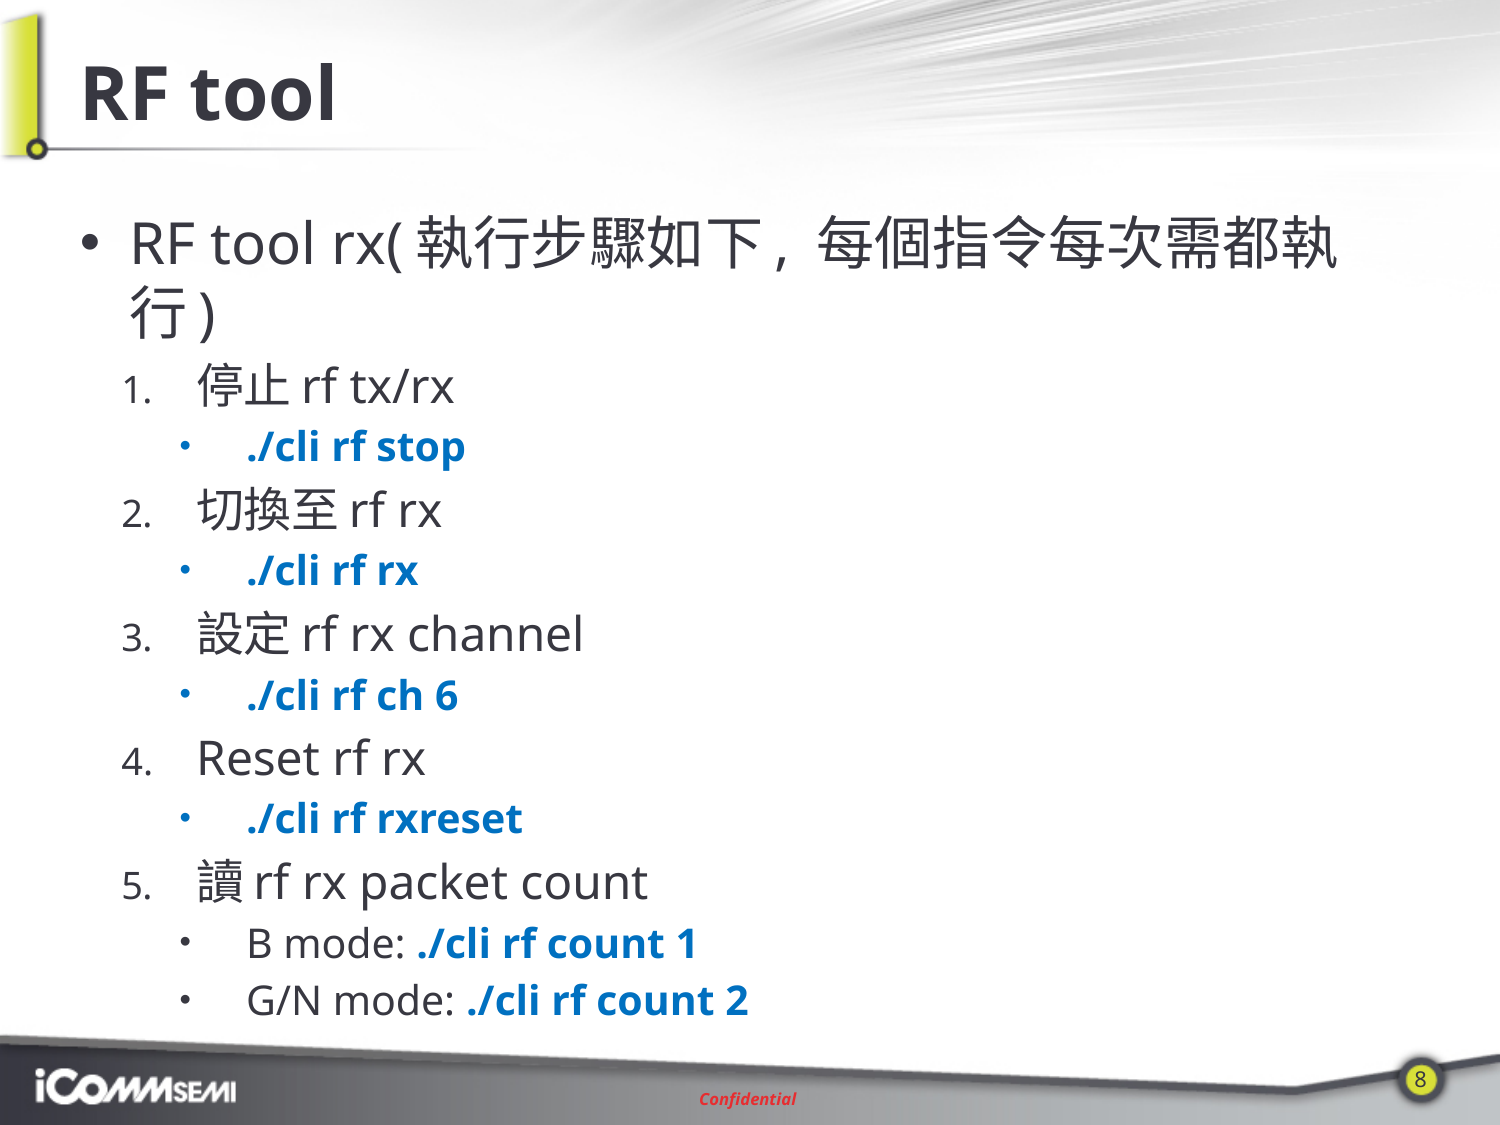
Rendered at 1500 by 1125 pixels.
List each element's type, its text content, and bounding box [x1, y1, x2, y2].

title RF tool [64, 31, 1436, 149]
list RF tool rx(執行步驟如下, 每個指令每次需都執行) 停止rf tx/rx ./cli rf stop 切換至rf rx ./cli rf rx 設定rf rx channel ./cli rf ch 6 Reset rf rx ./cli rf rxreset 讀rf rx packet count B mode: ./cli rf count 1 G/N mode: ./cli rf count 2 [64, 199, 1436, 1032]
picture [0, 0, 1500, 1125]
